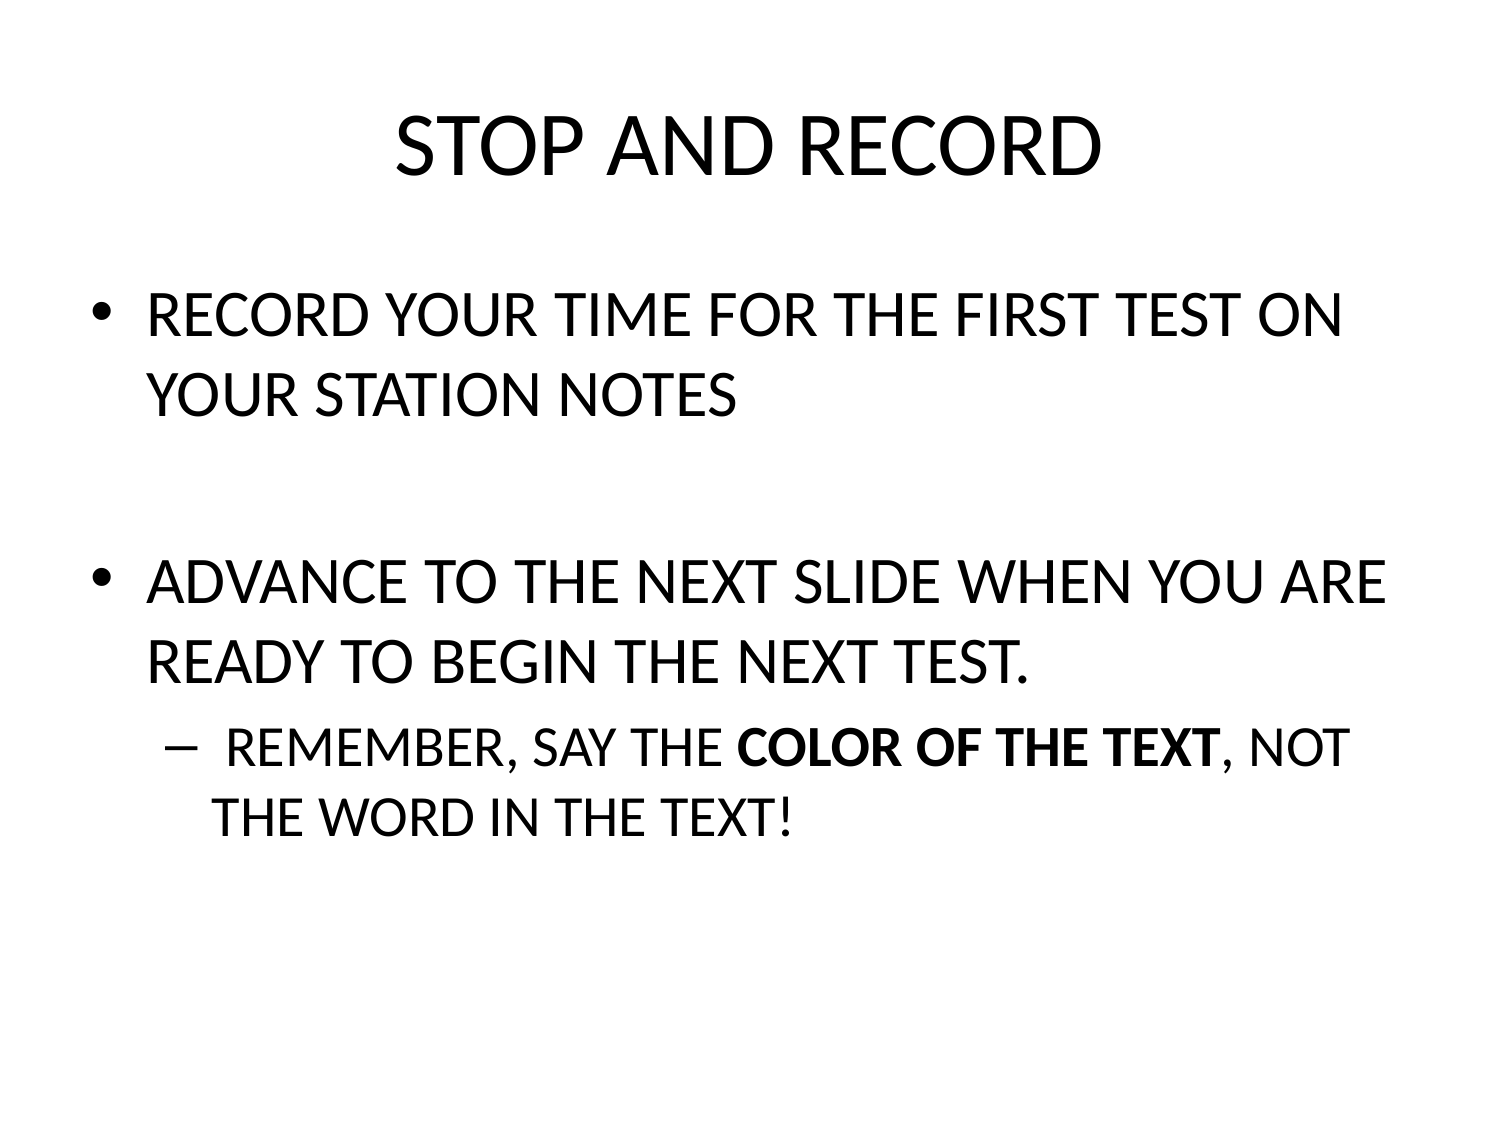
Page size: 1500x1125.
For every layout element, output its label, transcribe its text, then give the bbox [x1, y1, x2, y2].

title STOP AND RECORD [75, 45, 1425, 233]
list RECORD YOUR TIME FOR THE FIRST TEST ON YOUR STATION NOTES ADVANCE TO THE NEXT SLIDE WHEN YOU ARE READY TO BEGIN THE NEXT TEST. REMEMBER, SAY THE COLOR OF THE TEXT, NOT THE WORD IN THE TEXT! [75, 262, 1425, 1005]
